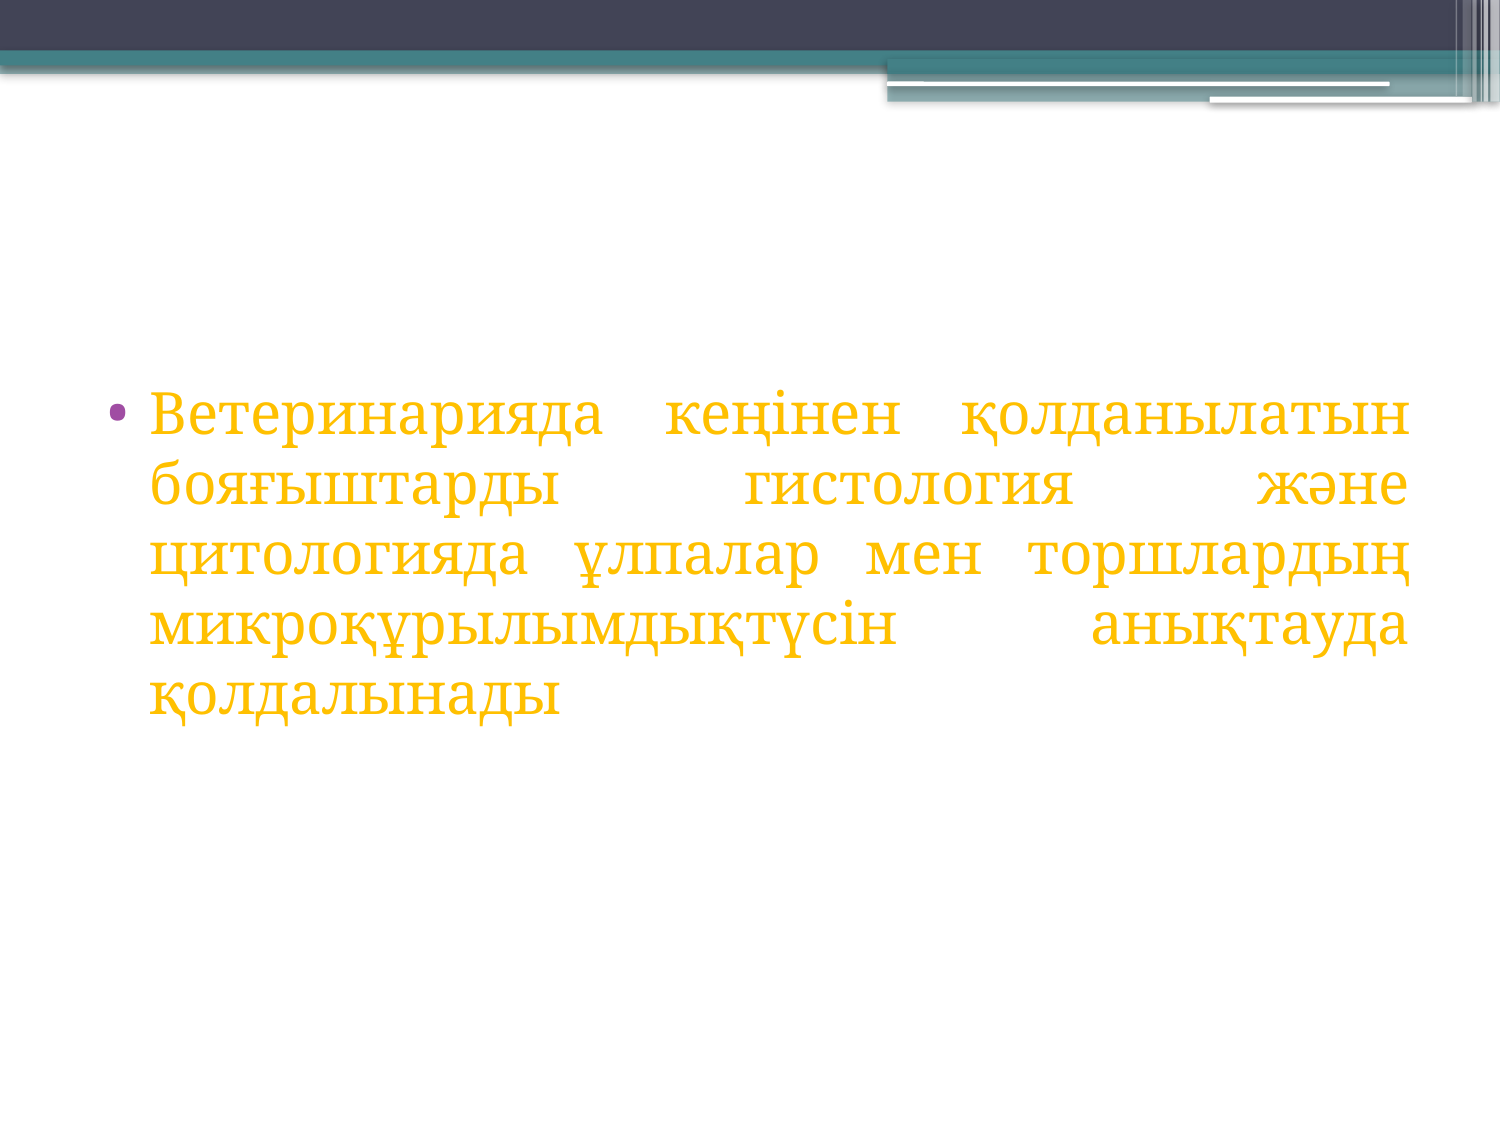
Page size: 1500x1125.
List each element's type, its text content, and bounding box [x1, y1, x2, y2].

list Ветеринарияда кеңінен қолданылатын бояғыштарды гистология және цитологияда ұлпалар мен торшлардың микроқұрылымдықтүсін анықтауда қолдалынады [75, 368, 1425, 1079]
